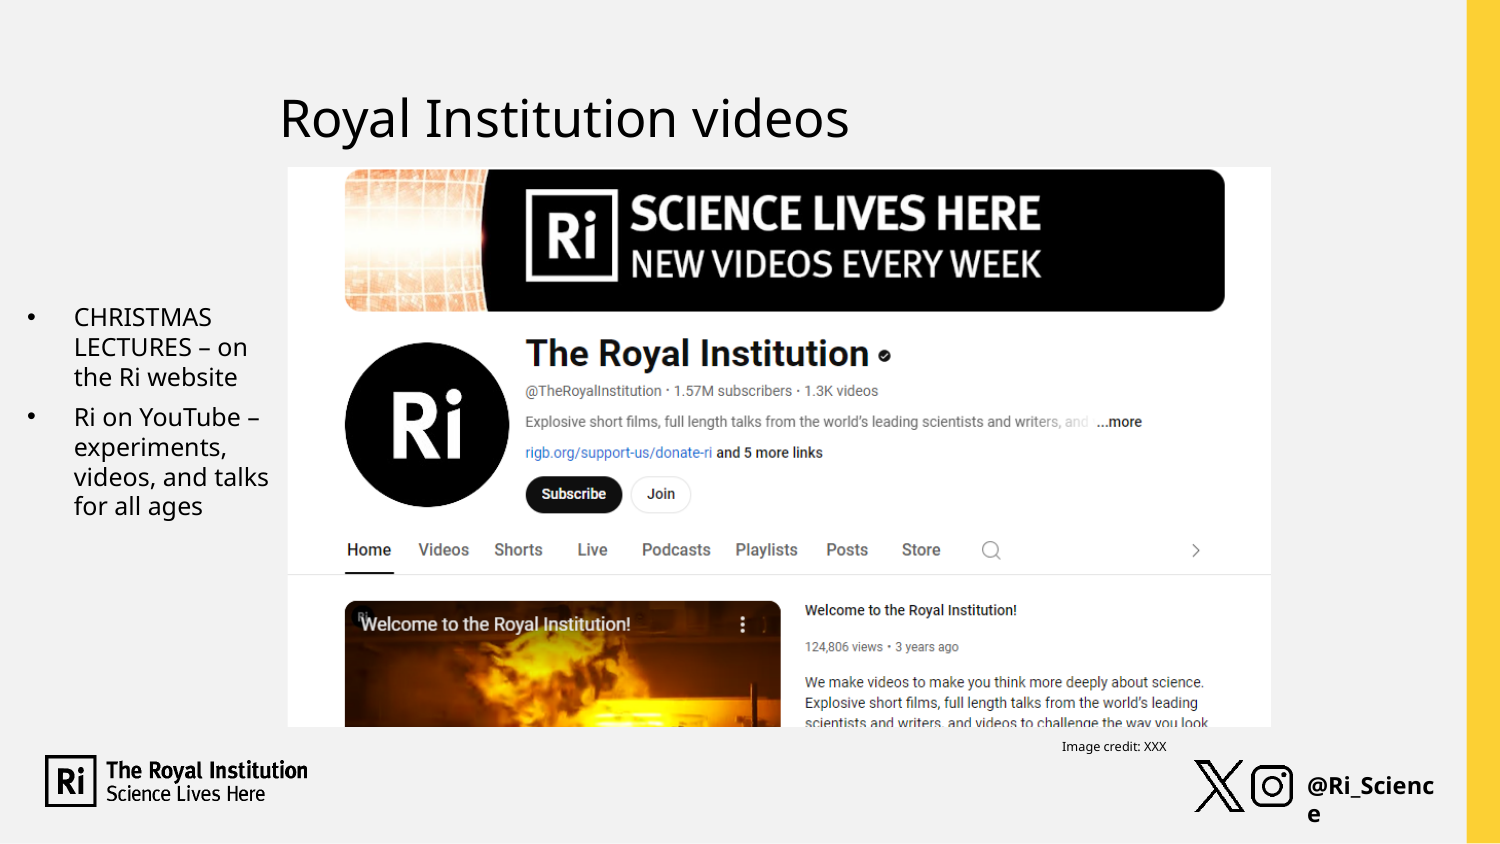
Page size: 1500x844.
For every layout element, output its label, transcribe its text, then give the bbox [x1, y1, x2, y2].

text_box Royal Institution videos [265, 77, 957, 155]
picture [287, 167, 1273, 727]
text_box Image credit: XXX [1047, 731, 1182, 762]
picture [1194, 760, 1245, 812]
text_box CHRISTMAS LECTURES – on the Ri website Ri on YouTube – experiments, videos, and talks for all ages [12, 294, 287, 529]
picture [1251, 765, 1293, 807]
picture [45, 755, 307, 807]
